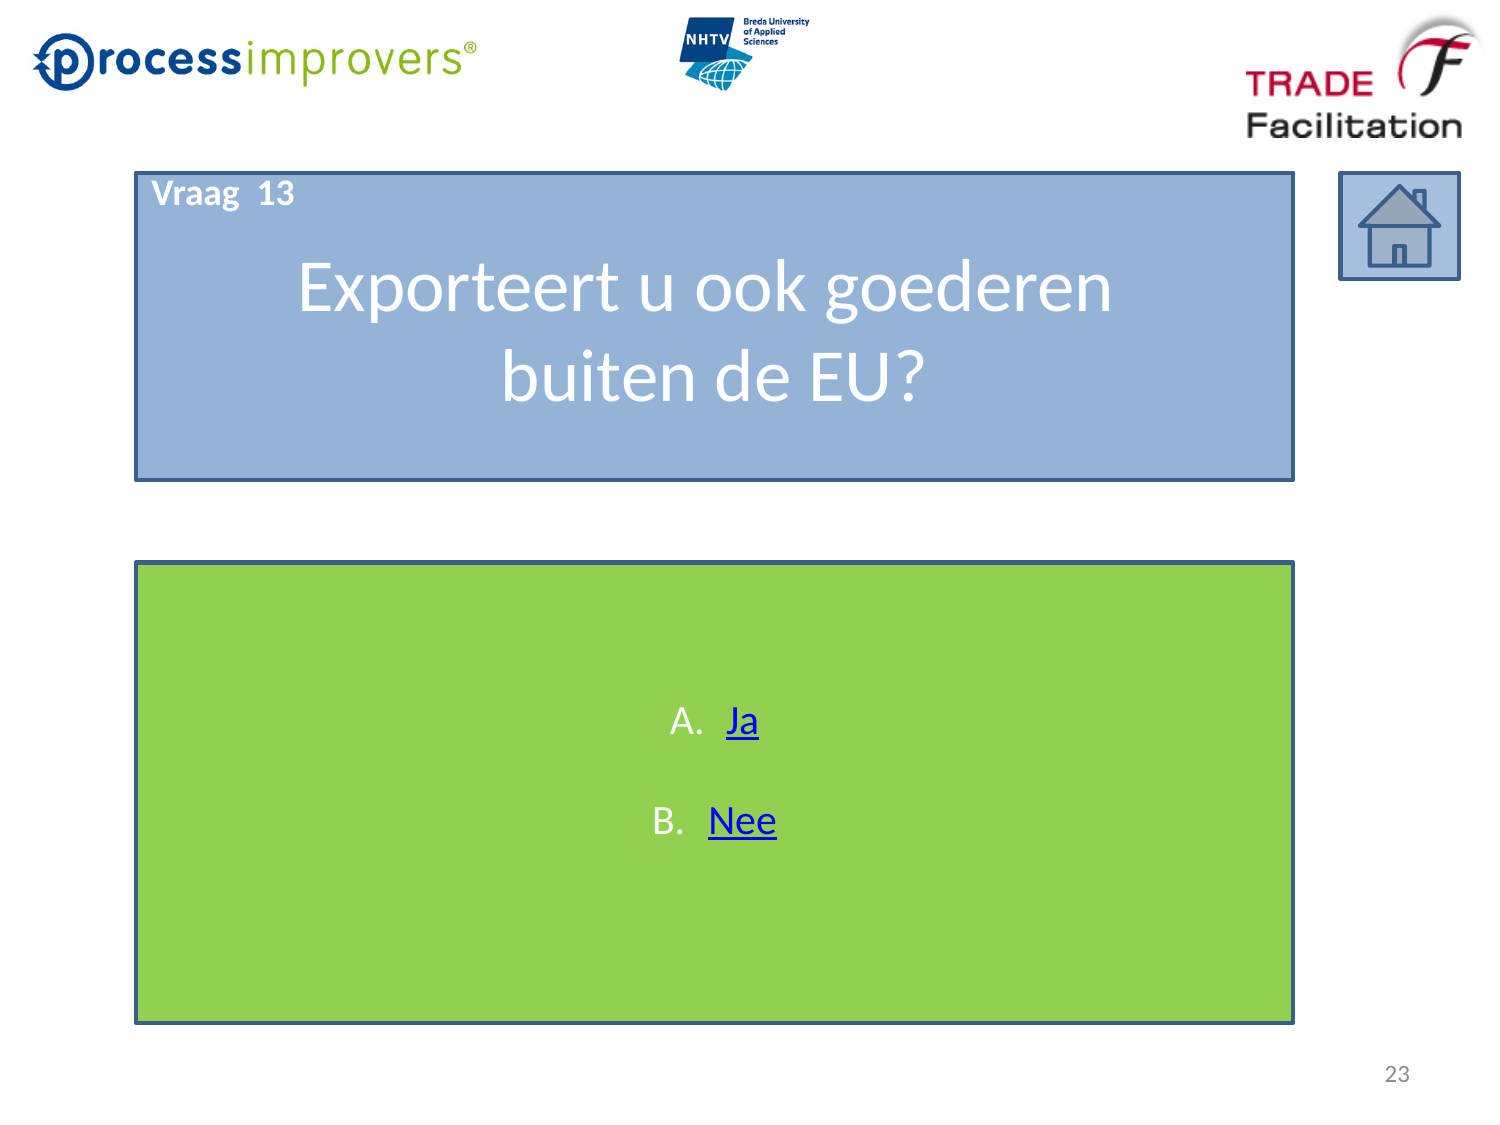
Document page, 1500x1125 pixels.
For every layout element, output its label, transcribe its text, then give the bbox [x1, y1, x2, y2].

picture [29, 30, 479, 93]
picture [667, 4, 816, 103]
text_box Ja Nee [134, 560, 1295, 1025]
text_box Vraag 13 [136, 160, 310, 221]
text_box [1338, 171, 1461, 281]
picture [1246, 10, 1487, 138]
text_box Exporteert u ook goederen buiten de EU? [134, 171, 1295, 482]
slide_number 23 [1074, 1042, 1425, 1103]
